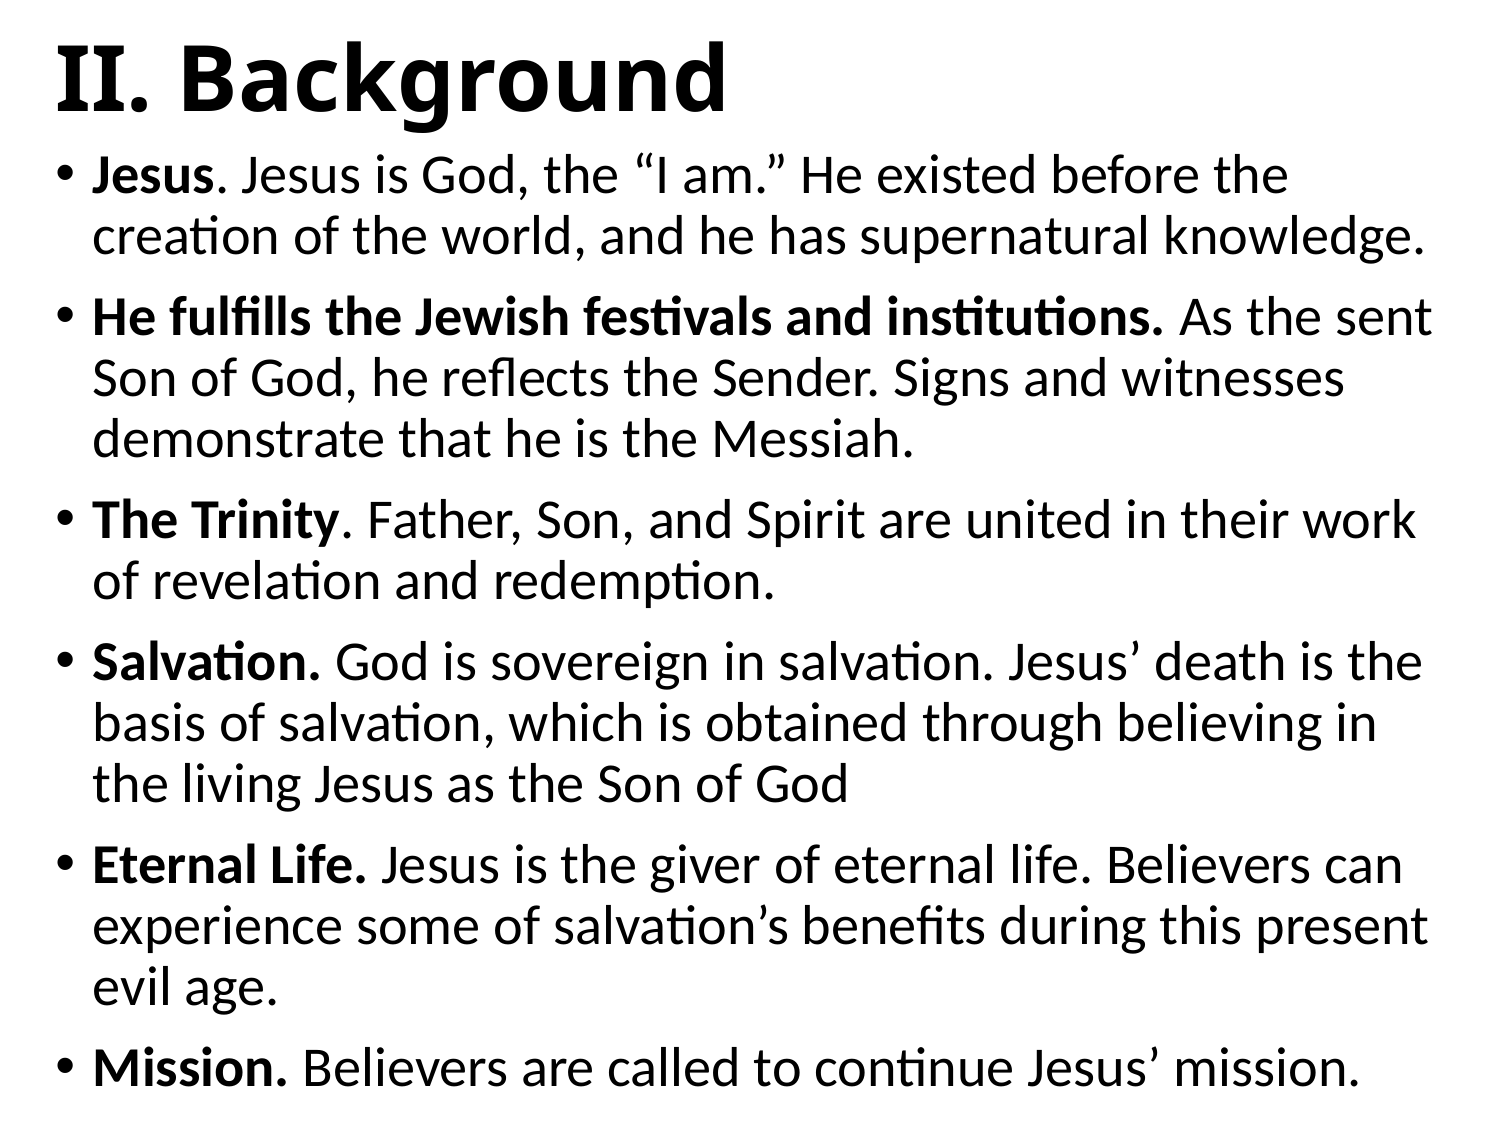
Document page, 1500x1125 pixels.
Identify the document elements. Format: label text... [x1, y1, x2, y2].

list Jesus. Jesus is God, the “I am.” He existed before the creation of the world, and he has supernatural knowledge. He fulfills the Jewish festivals and institutions. As the sent Son of God, he reflects the Sender. Signs and witnesses demonstrate that he is the Messiah. The Trinity. Father, Son, and Spirit are united in their work of revelation and redemption. Salvation. God is sovereign in salvation. Jesus’ death is the basis of salvation, which is obtained through believing in the living Jesus as the Son of God Eternal Life. Jesus is the giver of eternal life. Believers can experience some of salvation’s benefits during this present evil age. Mission. Believers are called to continue Jesus’ mission. [40, 137, 1460, 734]
title II. Background [40, 0, 1335, 137]
